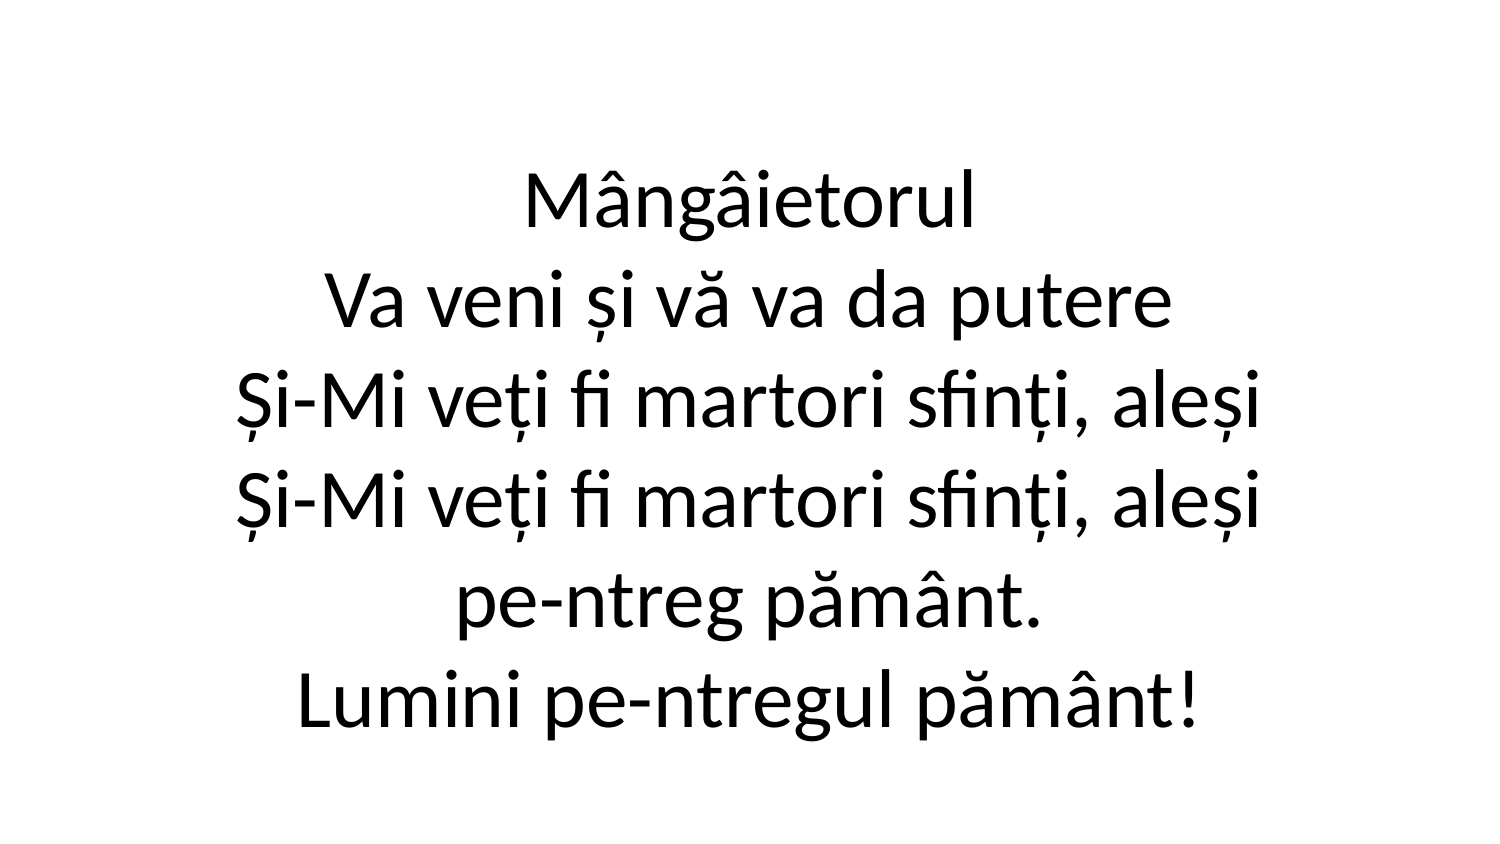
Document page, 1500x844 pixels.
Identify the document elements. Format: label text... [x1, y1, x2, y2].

text_box Mângâietorul Va veni și vă va da putere Și-Mi veți fi martori sfinți, aleși Și-Mi veți fi martori sfinți, aleși pe-ntreg pământ. Lumini pe-ntregul pământ! [220, 92, 1280, 752]
